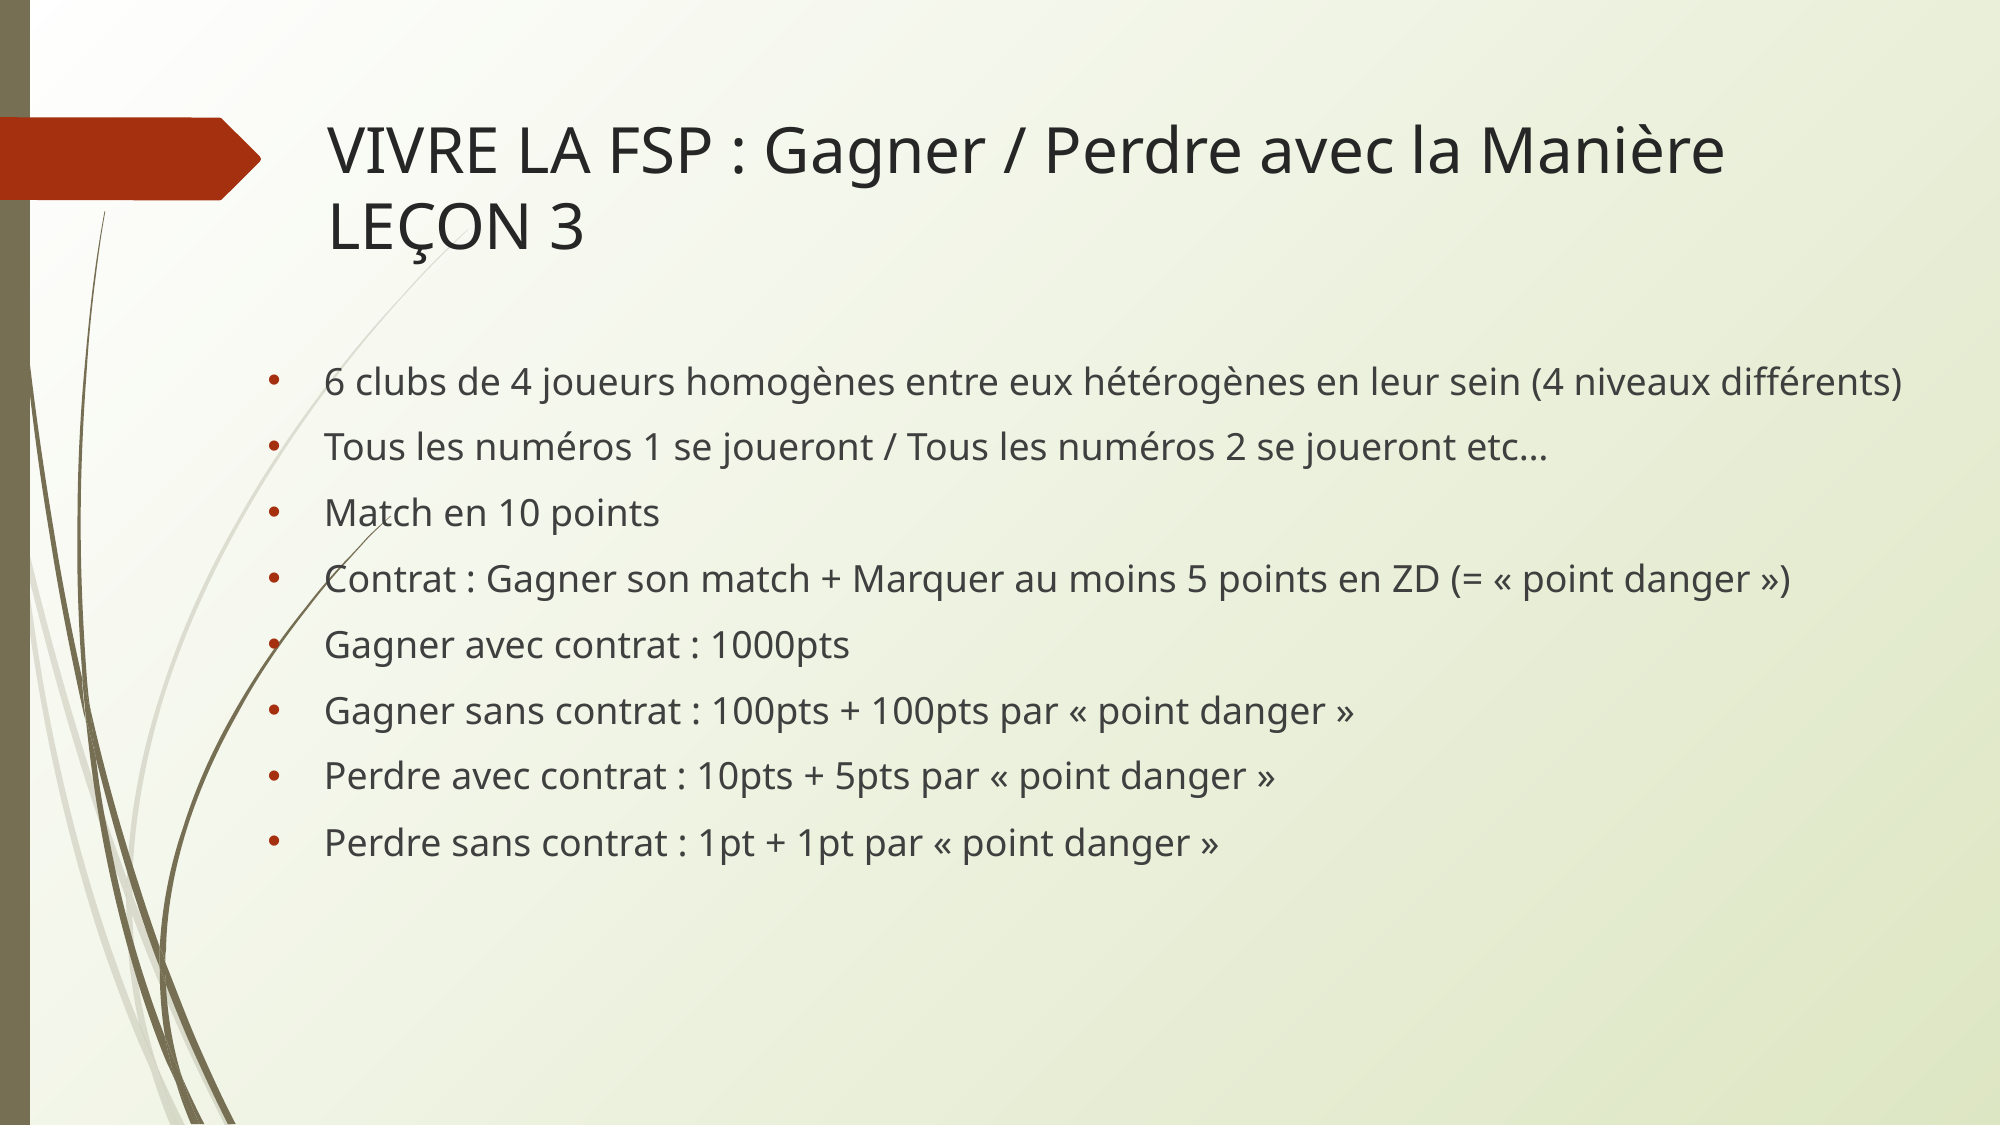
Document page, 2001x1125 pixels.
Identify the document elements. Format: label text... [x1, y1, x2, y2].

list 6 clubs de 4 joueurs homogènes entre eux hétérogènes en leur sein (4 niveaux différents) Tous les numéros 1 se joueront / Tous les numéros 2 se joueront etc… Match en 10 points Contrat : Gagner son match + Marquer au moins 5 points en ZD (= « point danger ») Gagner avec contrat : 1000pts Gagner sans contrat : 100pts + 100pts par « point danger » Perdre avec contrat : 10pts + 5pts par « point danger » Perdre sans contrat : 1pt + 1pt par « point danger » [252, 350, 1967, 1125]
title VIVRE LA FSP : Gagner / Perdre avec la Manière LEÇON 3 [311, 102, 1888, 313]
